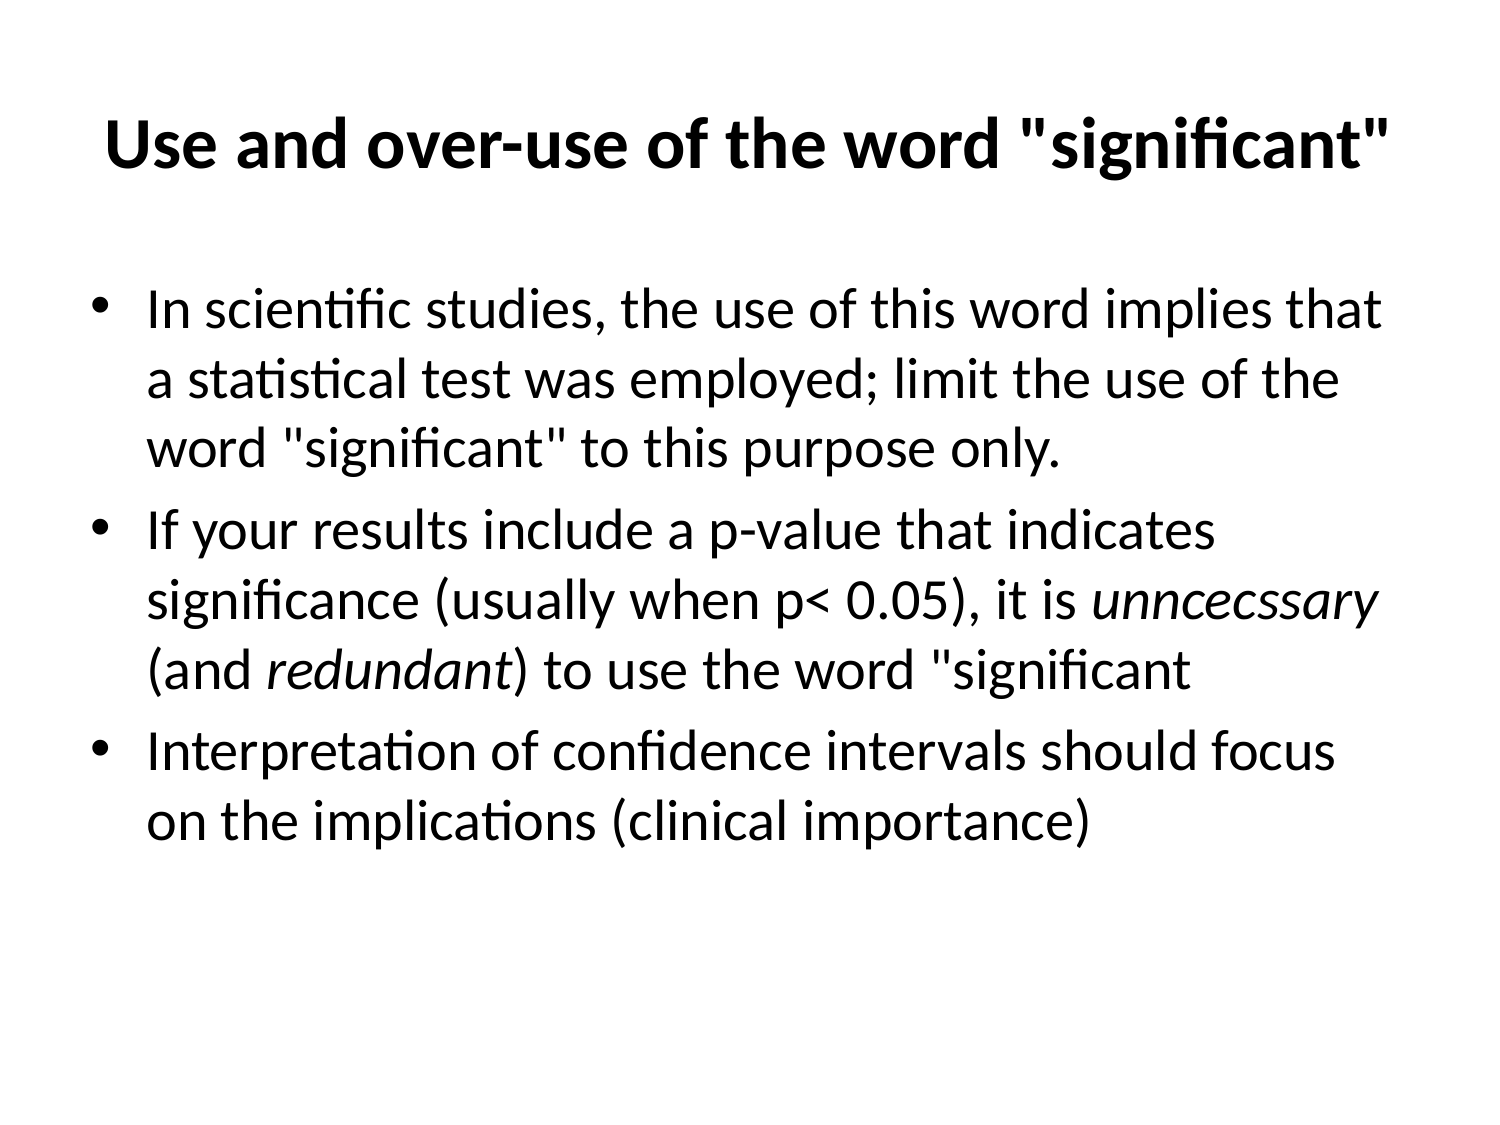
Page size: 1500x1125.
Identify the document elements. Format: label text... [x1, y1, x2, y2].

list In scientific studies, the use of this word implies that a statistical test was employed; limit the use of the word "significant" to this purpose only. If your results include a p-value that indicates significance (usually when p< 0.05), it is unncecssary (and redundant) to use the word "significant Interpretation of confidence intervals should focus on the implications (clinical importance) [75, 262, 1425, 1005]
title Use and over-use of the word "significant" [75, 45, 1425, 233]
